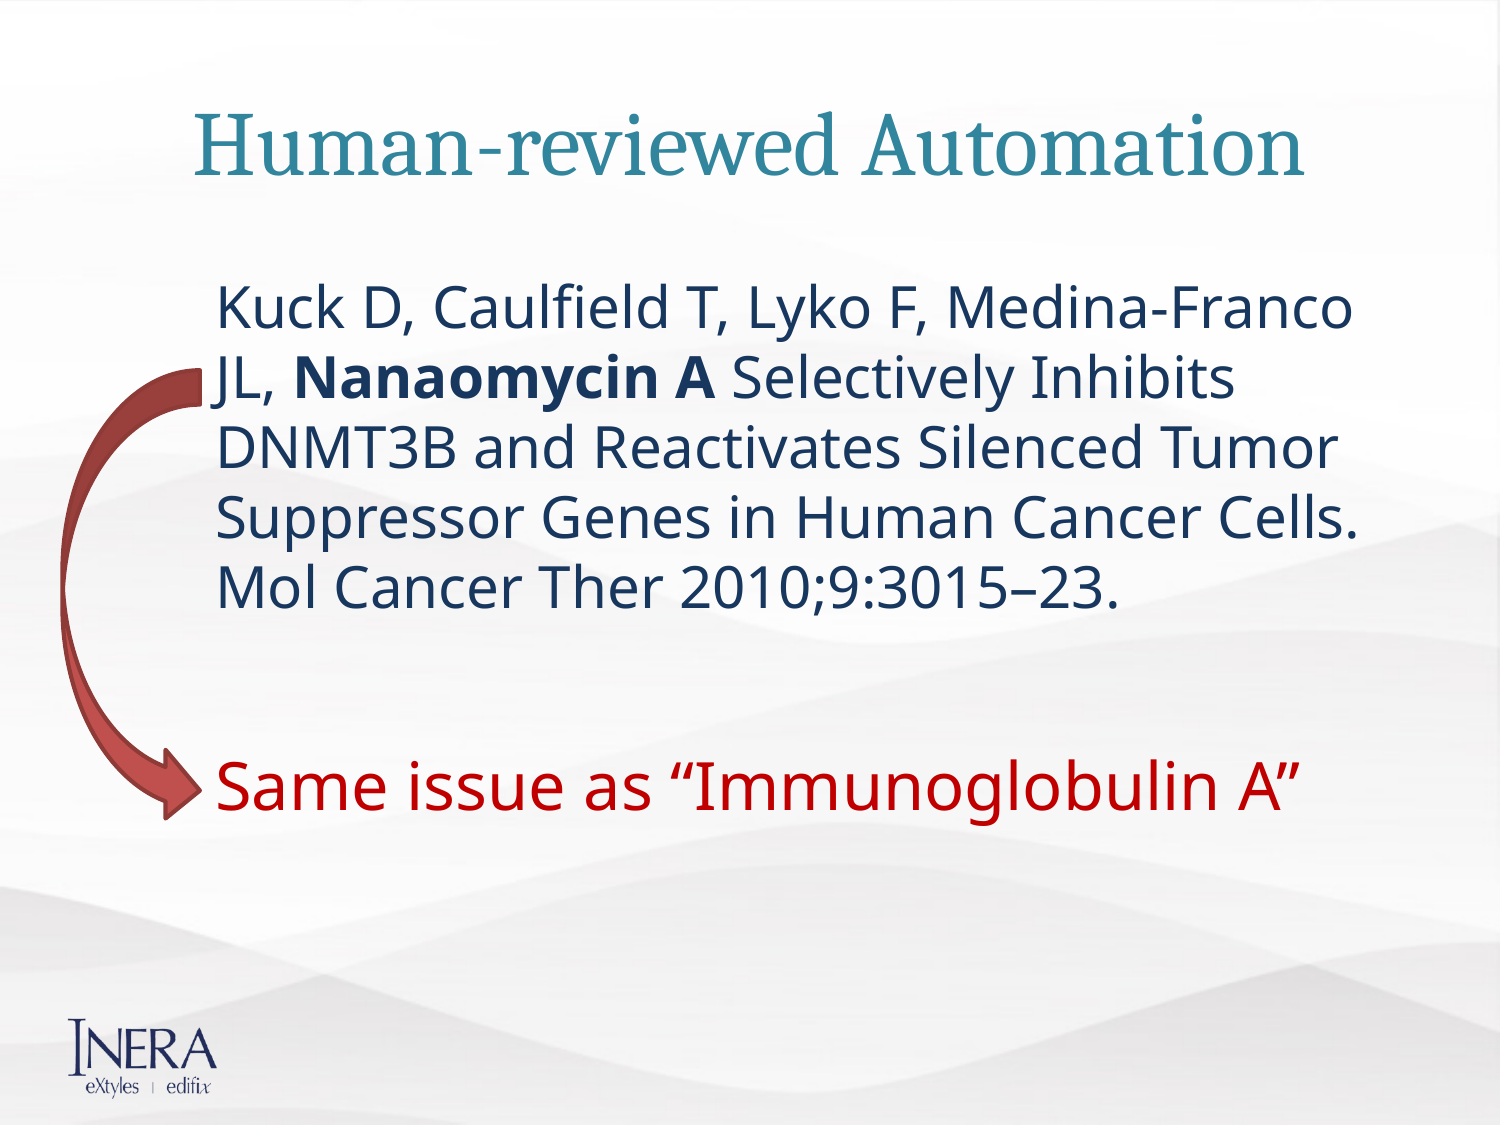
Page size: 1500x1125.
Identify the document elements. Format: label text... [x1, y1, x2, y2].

list Kuck D, Caulfield T, Lyko F, Medina-Franco JL, Nanaomycin A Selectively Inhibits DNMT3B and Reactivates Silenced Tumor Suppressor Genes in Human Cancer Cells. Mol Cancer Ther 2010;9:3015–23. Same issue as “Immunoglobulin A” [200, 262, 1425, 1005]
text_box [60, 368, 202, 821]
title Human-reviewed Automation [75, 45, 1425, 233]
picture [0, 0, 1500, 1125]
